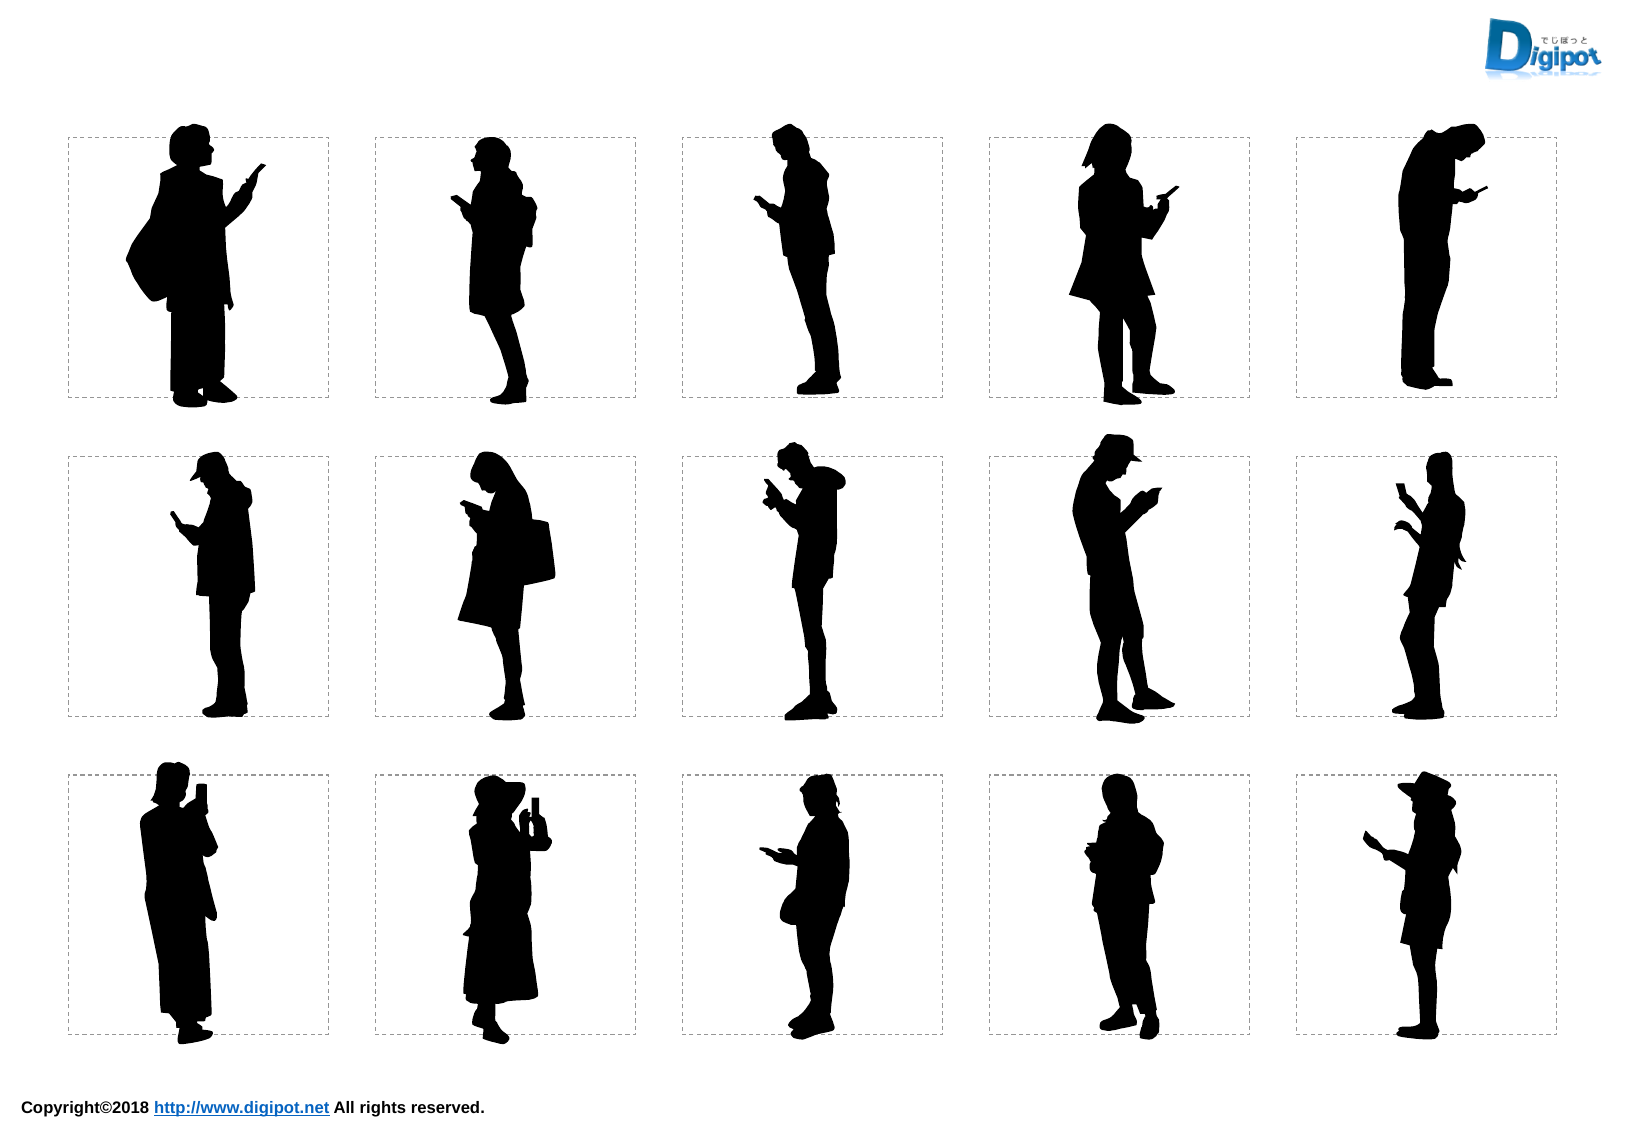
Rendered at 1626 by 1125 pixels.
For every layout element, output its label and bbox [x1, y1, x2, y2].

text_box [170, 451, 256, 718]
picture [1485, 18, 1602, 82]
text_box [462, 775, 552, 1045]
text_box [125, 123, 267, 408]
text_box [1072, 434, 1176, 724]
text_box [1392, 451, 1467, 720]
text_box [139, 761, 219, 1045]
text_box [762, 442, 846, 721]
text_box [759, 773, 850, 1040]
text_box [450, 137, 538, 405]
text_box [753, 123, 842, 395]
text_box [1068, 123, 1180, 406]
text_box [1362, 771, 1462, 1040]
text_box [457, 451, 556, 721]
text_box [1084, 773, 1164, 1040]
text_box [1398, 123, 1489, 390]
